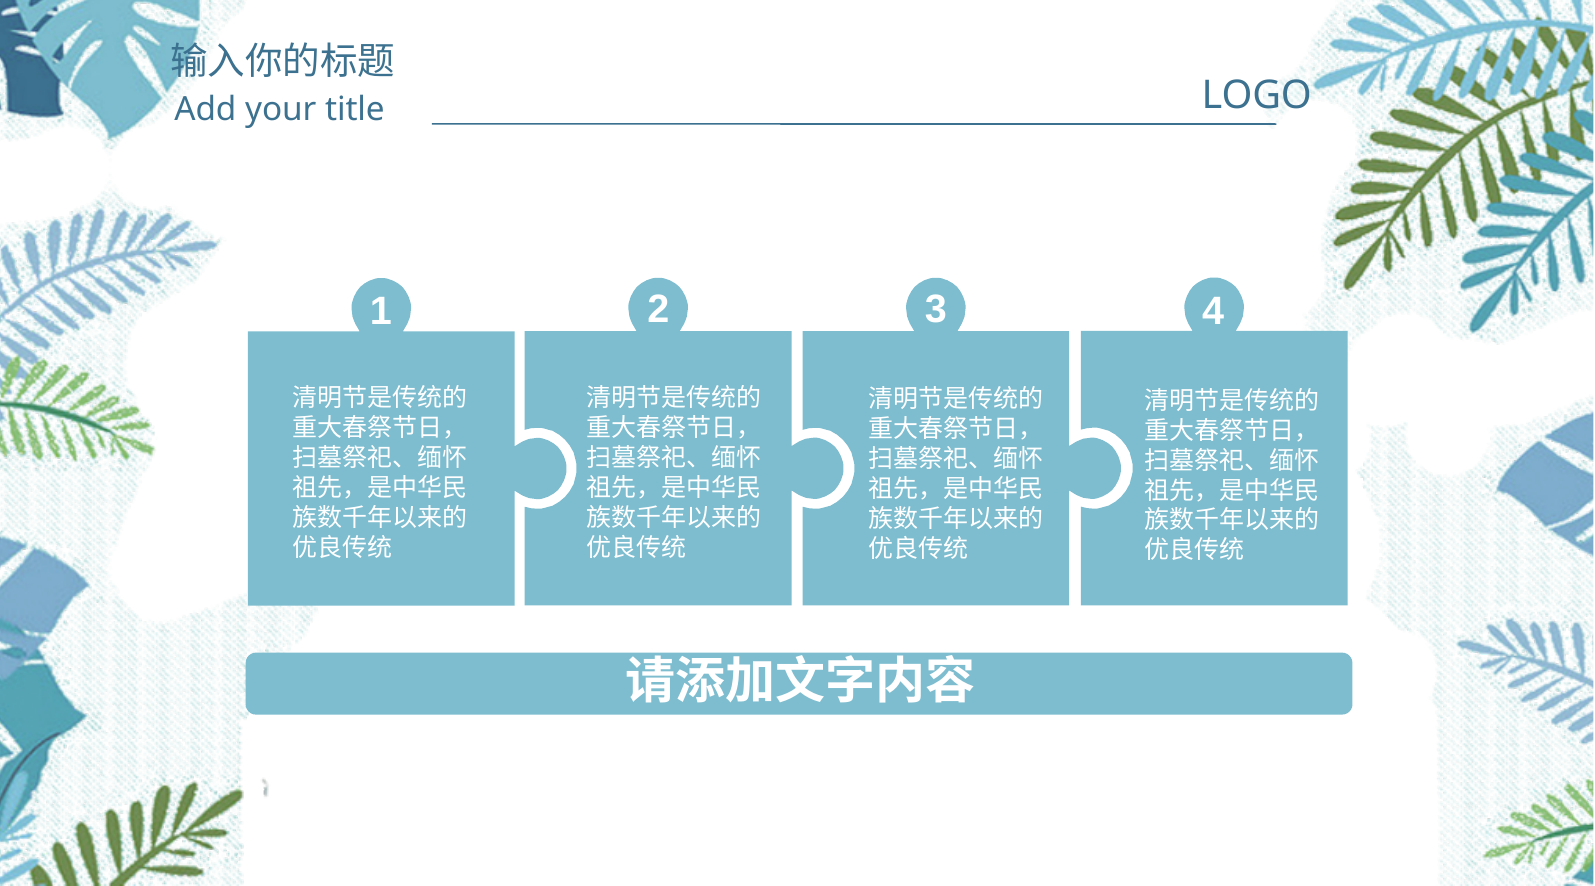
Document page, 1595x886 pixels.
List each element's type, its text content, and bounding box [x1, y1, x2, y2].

text_box 请添加文字内容 [625, 648, 1034, 709]
text_box [247, 278, 567, 606]
text_box 清明节是传统的重大春祭节日，扫墓祭祀、缅怀祖先，是中华民族数千年以来的优良传统 [1129, 376, 1341, 572]
text_box [802, 277, 1121, 606]
text_box 2 [631, 289, 677, 339]
text_box [245, 652, 1353, 715]
text_box 清明节是传统的重大春祭节日，扫墓祭祀、缅怀祖先，是中华民族数千年以来的优良传统 [854, 375, 1065, 570]
picture [0, 0, 1594, 886]
text_box 清明节是传统的重大春祭节日，扫墓祭祀、缅怀祖先，是中华民族数千年以来的优良传统 [572, 374, 783, 569]
text_box [524, 277, 844, 606]
text_box 清明节是传统的重大春祭节日，扫墓祭祀、缅怀祖先，是中华民族数千年以来的优良传统 [277, 374, 489, 569]
text_box [1080, 277, 1348, 606]
text_box 4 [1186, 291, 1232, 341]
text_box 3 [909, 289, 955, 339]
text_box 1 [353, 291, 400, 341]
